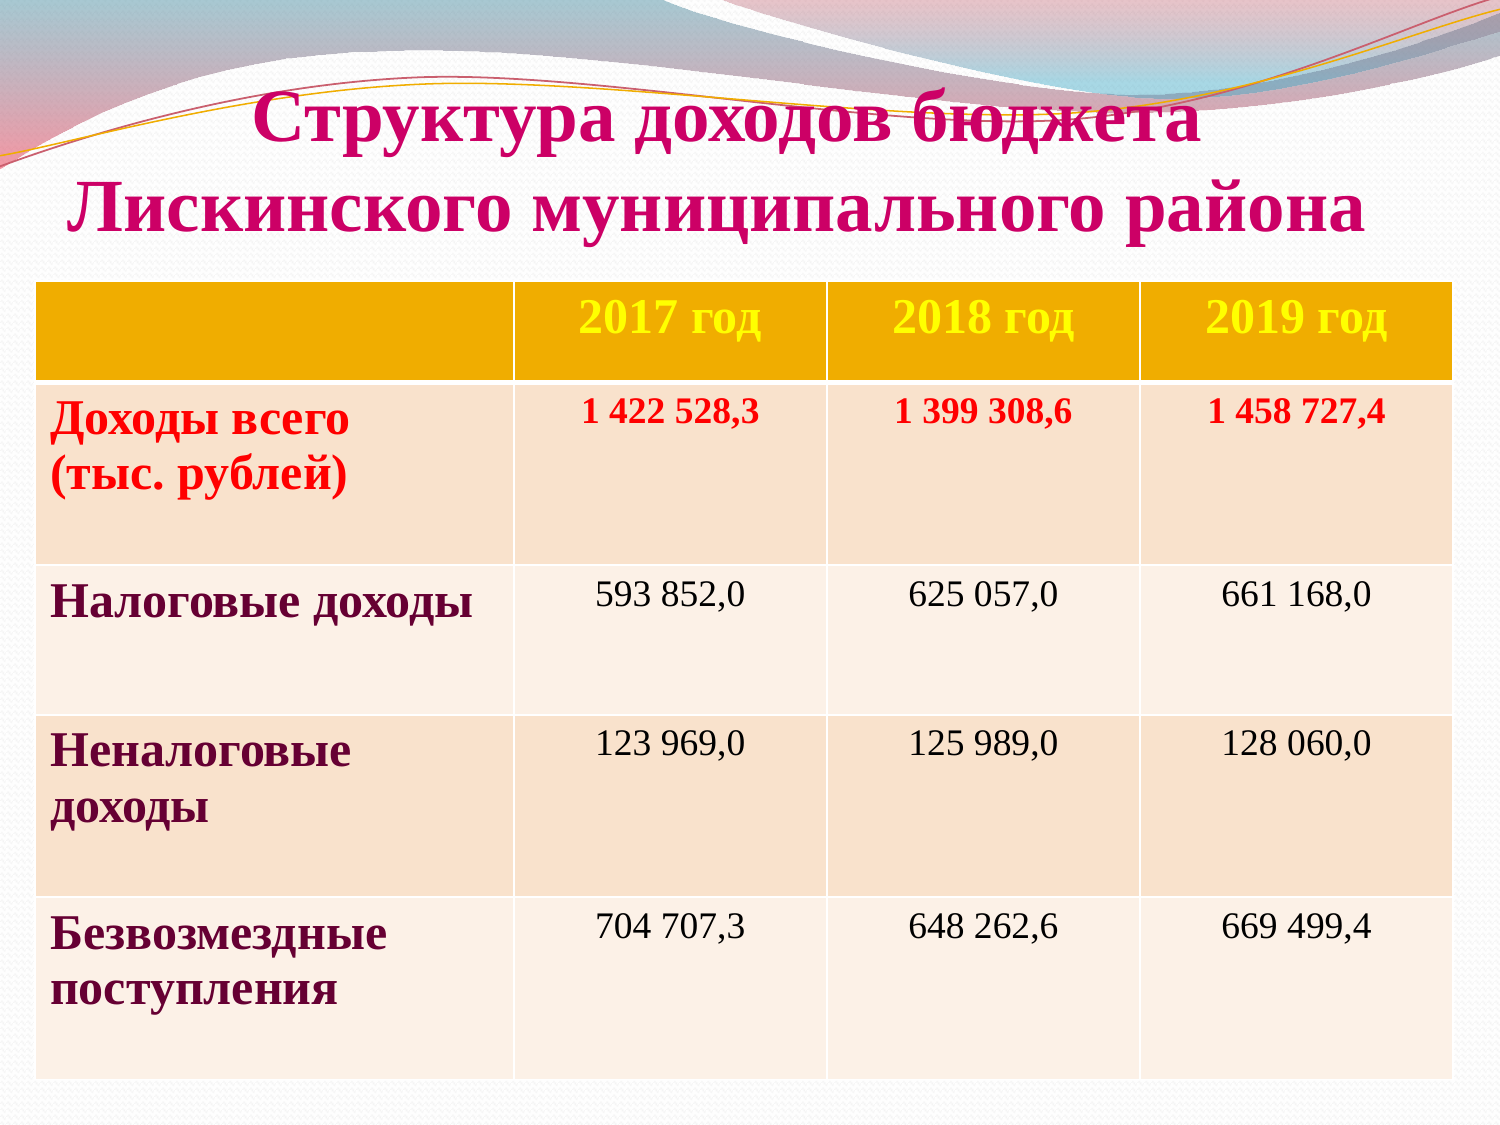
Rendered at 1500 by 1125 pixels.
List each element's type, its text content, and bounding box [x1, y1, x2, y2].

table_cell Налоговые доходы [36, 566, 513, 714]
title Структура доходов бюджета Лискинского муниципального района [35, 46, 1418, 247]
table_cell 1 458 727,4 [1141, 385, 1452, 564]
table_cell 123 969,0 [515, 716, 826, 896]
table_cell Неналоговые доходы [36, 716, 513, 896]
table_cell 1 422 528,3 [515, 385, 826, 564]
table_cell 128 060,0 [1141, 716, 1452, 896]
table_cell 625 057,0 [828, 566, 1139, 714]
table_header 2019 год [1141, 282, 1452, 380]
table_cell Доходы всего (тыс. рублей) [36, 385, 513, 564]
table_header [36, 282, 513, 380]
table_cell 1 399 308,6 [828, 385, 1139, 564]
table_cell Безвозмездные поступления [36, 898, 513, 1079]
table_header 2018 год [828, 282, 1139, 380]
table_header 2017 год [515, 282, 826, 380]
table_cell 704 707,3 [515, 898, 826, 1079]
table_cell 125 989,0 [828, 716, 1139, 896]
table_cell 593 852,0 [515, 566, 826, 714]
table_cell 669 499,4 [1141, 898, 1452, 1079]
table_cell 661 168,0 [1141, 566, 1452, 714]
table_cell 648 262,6 [828, 898, 1139, 1079]
